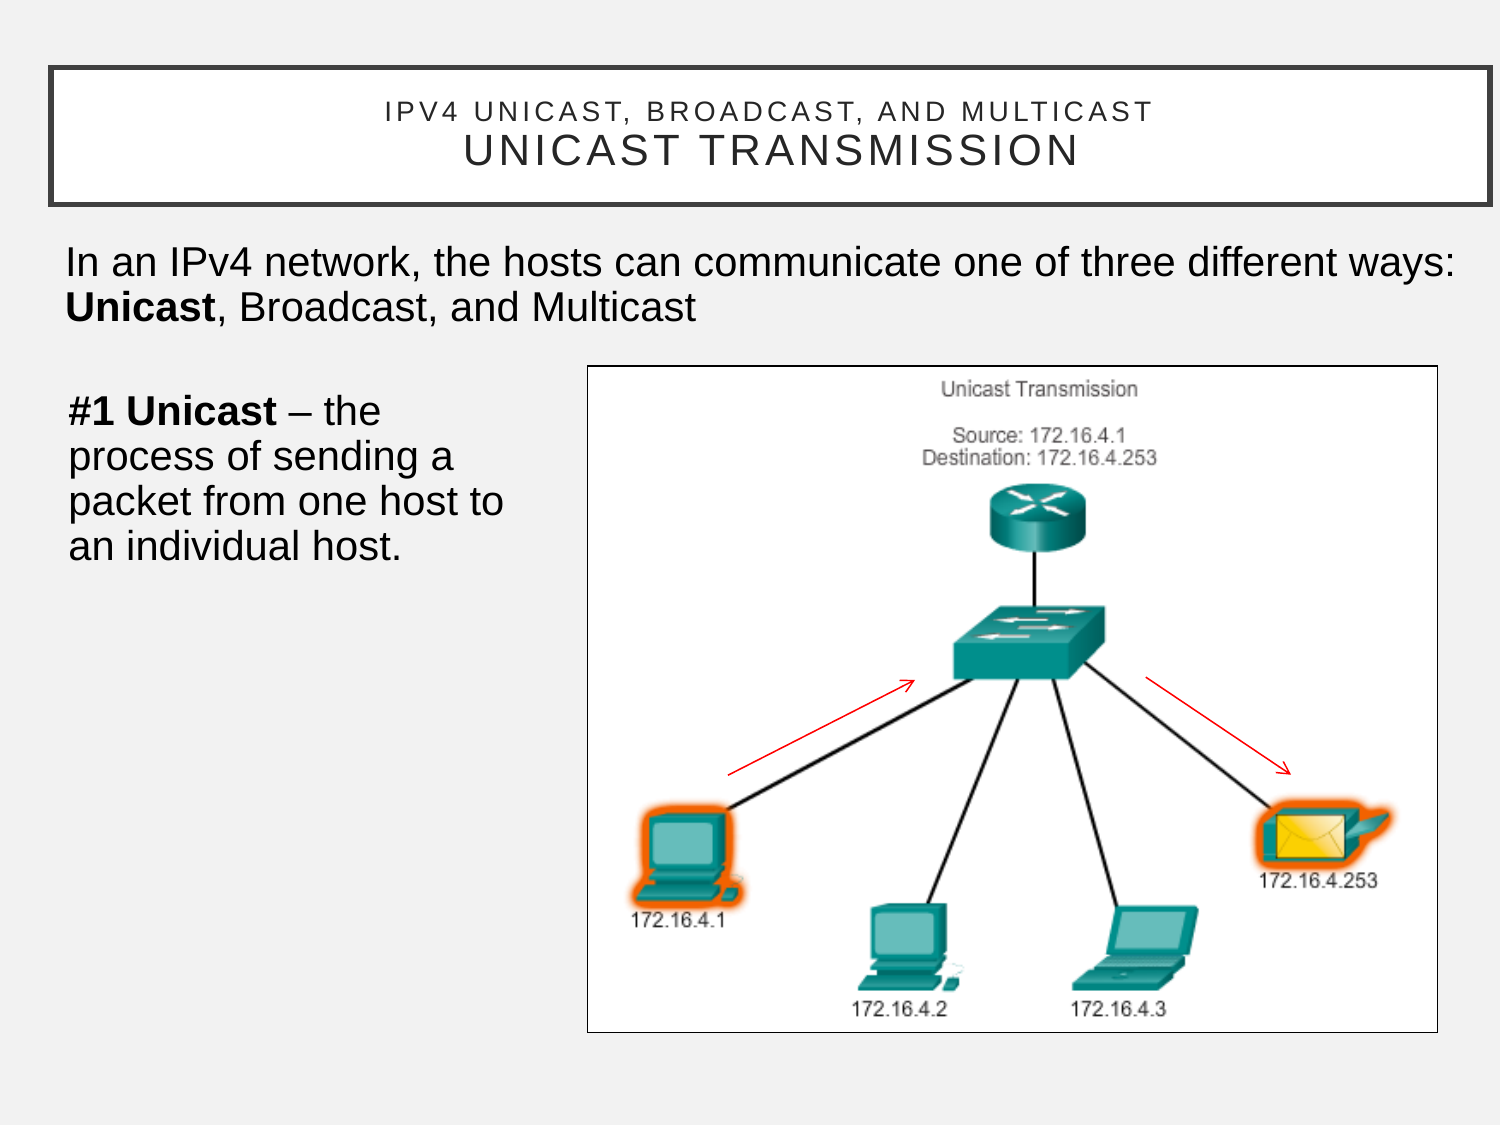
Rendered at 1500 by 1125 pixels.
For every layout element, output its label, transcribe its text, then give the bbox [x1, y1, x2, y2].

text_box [1145, 677, 1292, 775]
text_box #1 Unicast – the process of sending a packet from one host to an individual host. [53, 381, 544, 577]
picture [588, 366, 1437, 1032]
title IPv4 Unicast, Broadcast, and Multicast Unicast Transmission [48, 65, 1493, 207]
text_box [727, 679, 915, 776]
text_box In an IPv4 network, the hosts can communicate one of three different ways: Unicast, Broadcast, and Multicast [50, 233, 1480, 339]
